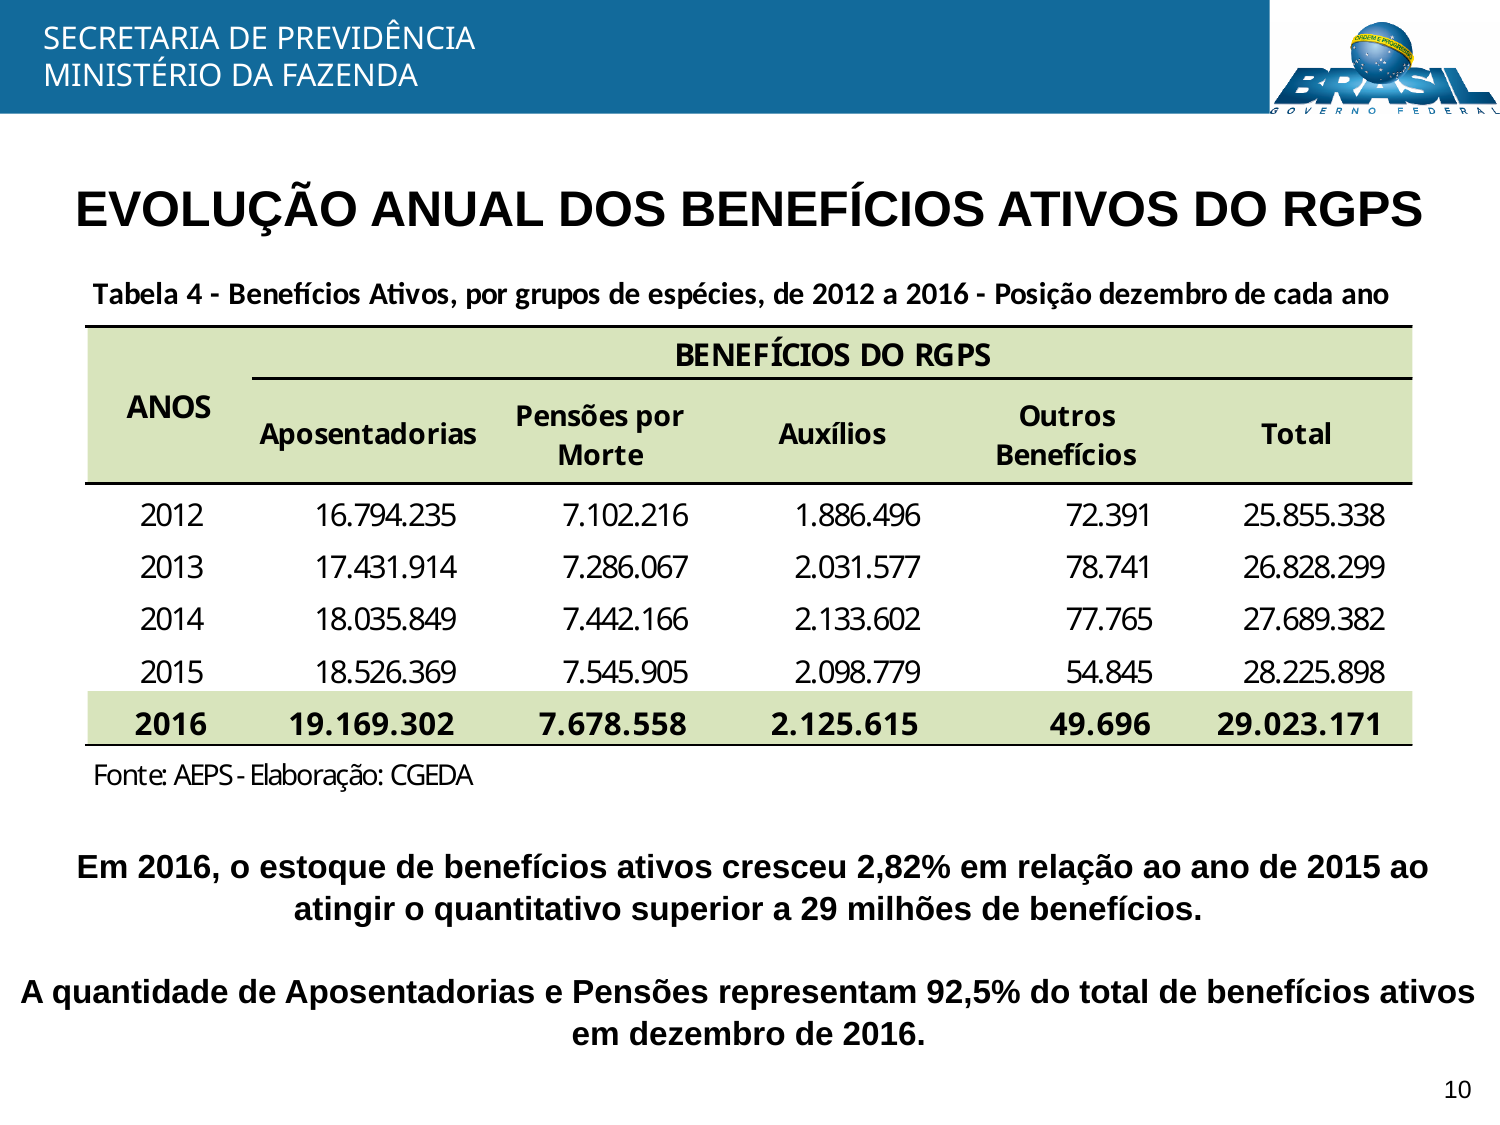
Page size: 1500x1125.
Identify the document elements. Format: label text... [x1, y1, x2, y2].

picture [1270, 22, 1500, 114]
picture [84, 272, 1416, 799]
text_box EVOLUÇÃO ANUAL DOS BENEFÍCIOS ATIVOS DO RGPS [0, 137, 1500, 276]
text_box Em 2016, o estoque de benefícios ativos cresceu 2,82% em relação ao ano de 2015 ao atingir o quantitativo superior a 29 milhões de benefícios. A quantidade de Aposentadorias e Pensões representam 92,5% do total de benefícios ativos em dezembro de 2016. [0, 835, 1498, 1060]
